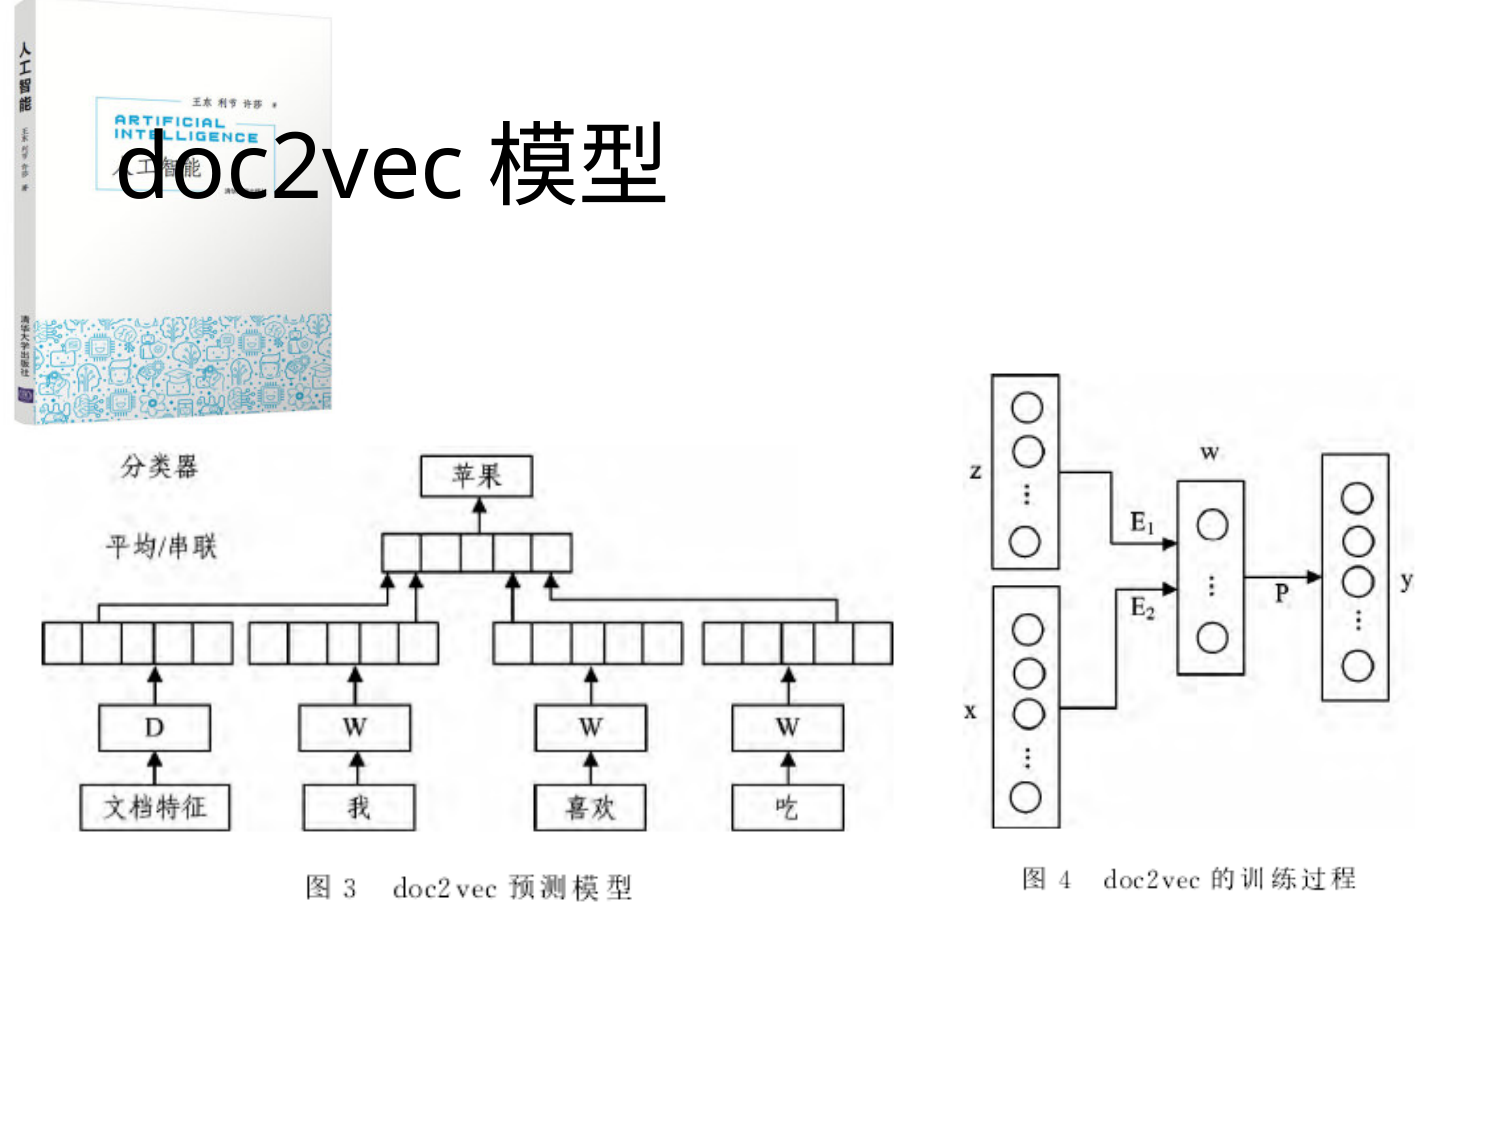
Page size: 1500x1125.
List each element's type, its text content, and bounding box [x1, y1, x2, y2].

picture [923, 353, 1467, 913]
picture [0, 0, 393, 443]
title doc2vec模型 [103, 59, 1397, 278]
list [27, 435, 958, 930]
